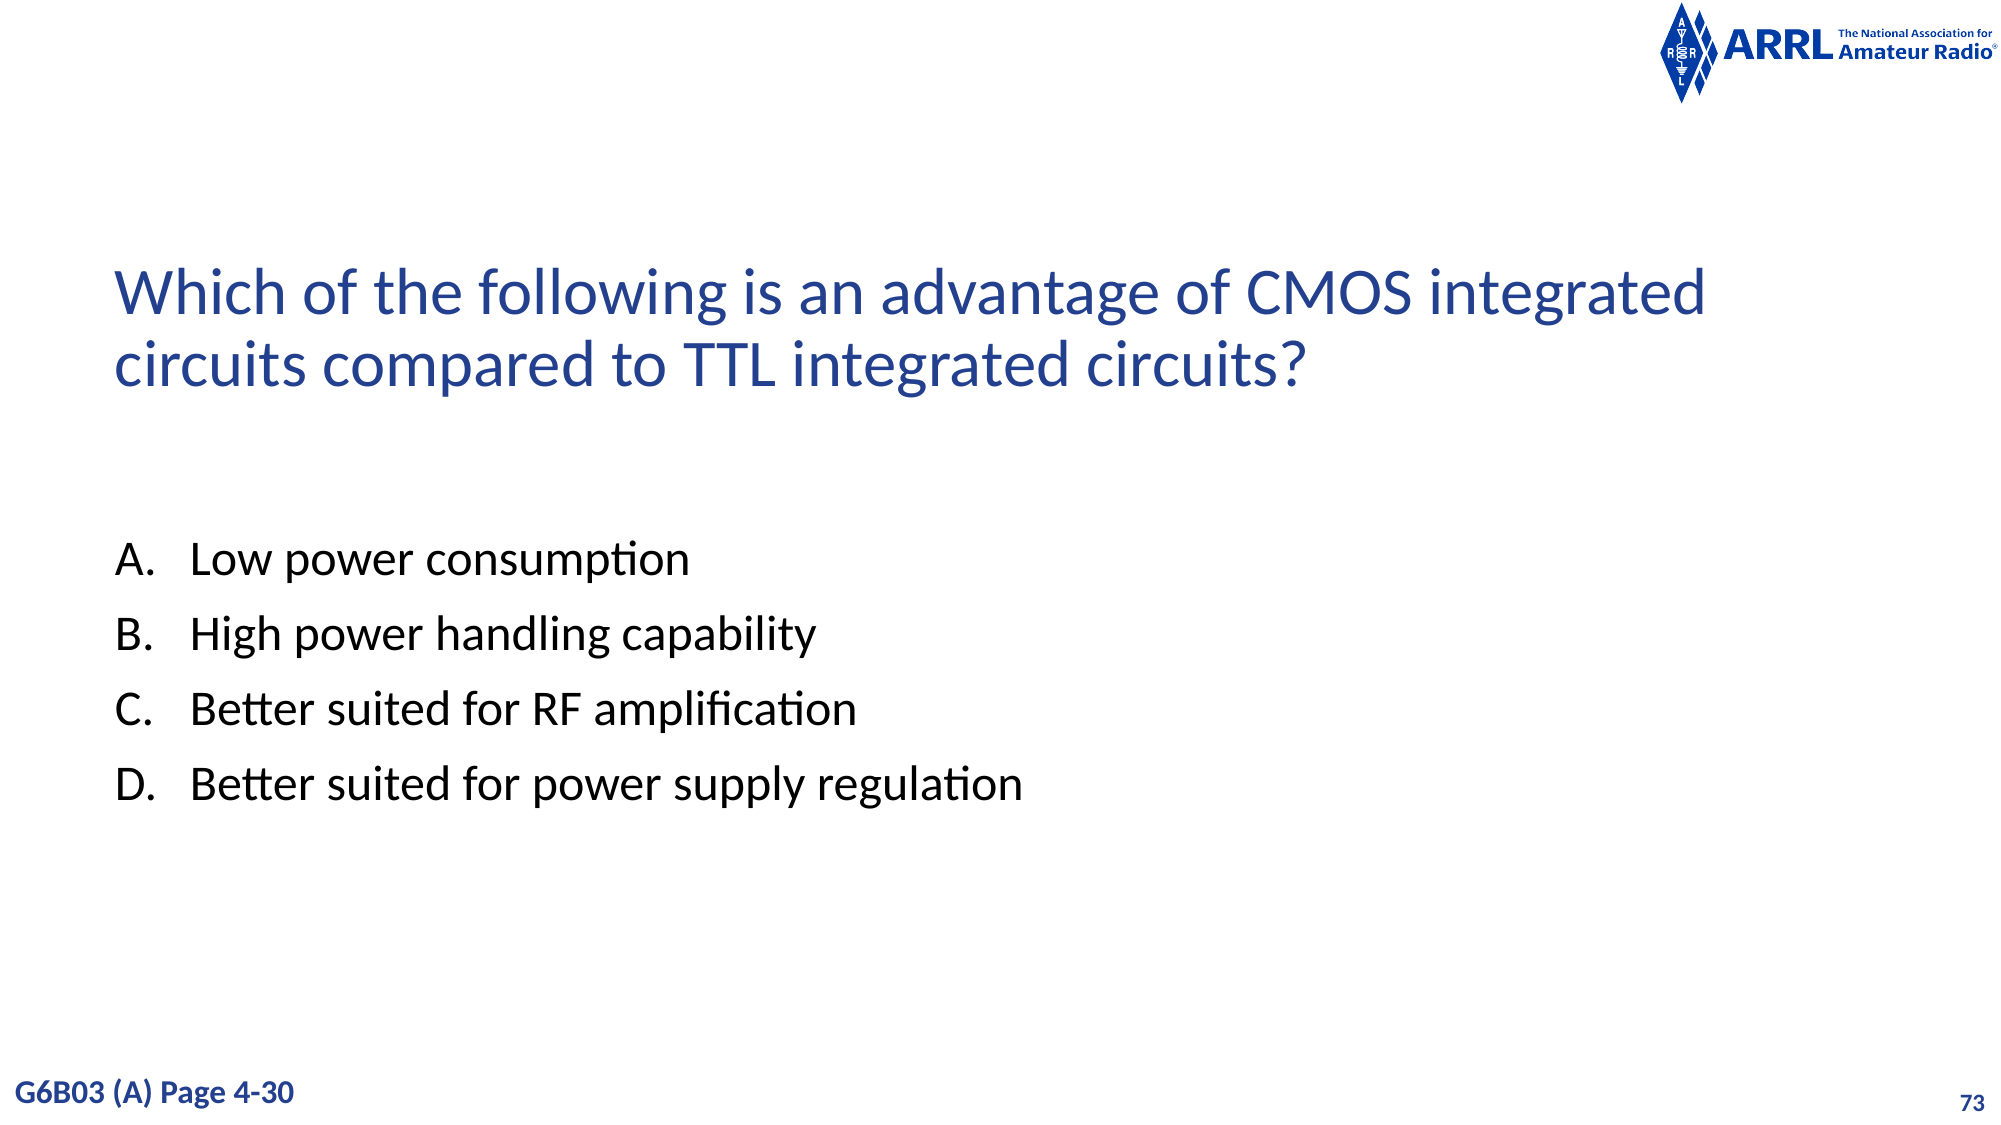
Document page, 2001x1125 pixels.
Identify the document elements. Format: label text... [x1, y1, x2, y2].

text_box 73 [1899, 1079, 2000, 1125]
picture [1658, 0, 1999, 106]
title Which of the following is an advantage of CMOS integrated circuits compared to TTL integrated circuits? [99, 249, 1900, 468]
text_box G6B03 (A) Page 4-30 [0, 1062, 1313, 1118]
list Low power consumption High power handling capability Better suited for RF amplification Better suited for power supply regulation [99, 525, 1900, 1005]
